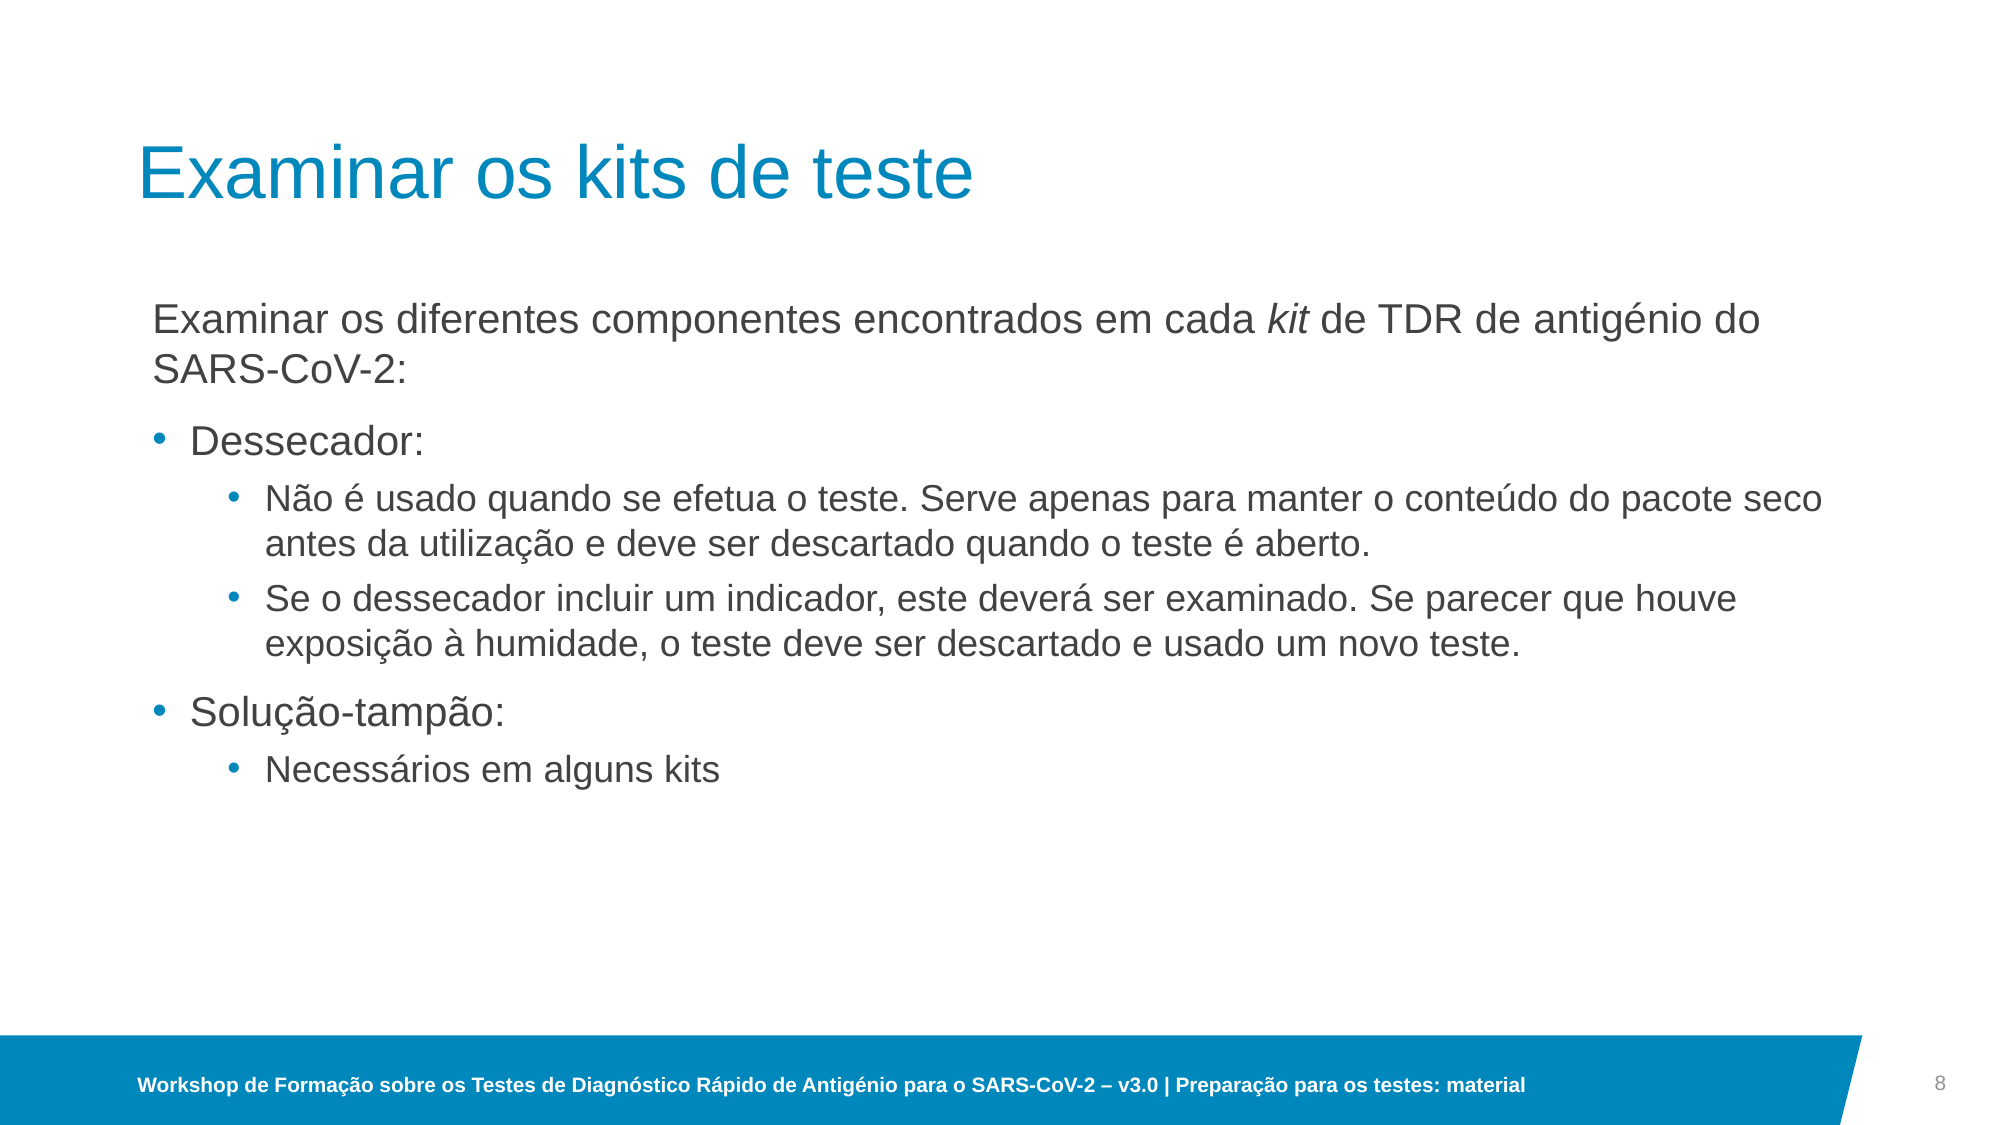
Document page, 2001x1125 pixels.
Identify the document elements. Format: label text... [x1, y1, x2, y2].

slide_number 8 [1862, 1035, 1947, 1125]
title Examinar os kits de teste [137, 59, 1863, 215]
list Examinar os diferentes componentes encontrados em cada kit de TDR de antigénio do SARS-CoV-2: Dessecador: Não é usado quando se efetua o teste. Serve apenas para manter o conteúdo do pacote seco antes da utilização e deve ser descartado quando o teste é aberto. Se o dessecador incluir um indicador, este deverá ser examinado. Se parecer que houve exposição à humidade, o teste deve ser descartado e usado um novo teste. Solução-tampão: Necessários em alguns kits [137, 284, 1863, 1014]
footer Workshop de Formação sobre os Testes de Diagnóstico Rápido de Antigénio para o SARS-CoV-2 – v3.0 | Preparação para os testes: material [137, 1042, 1661, 1125]
